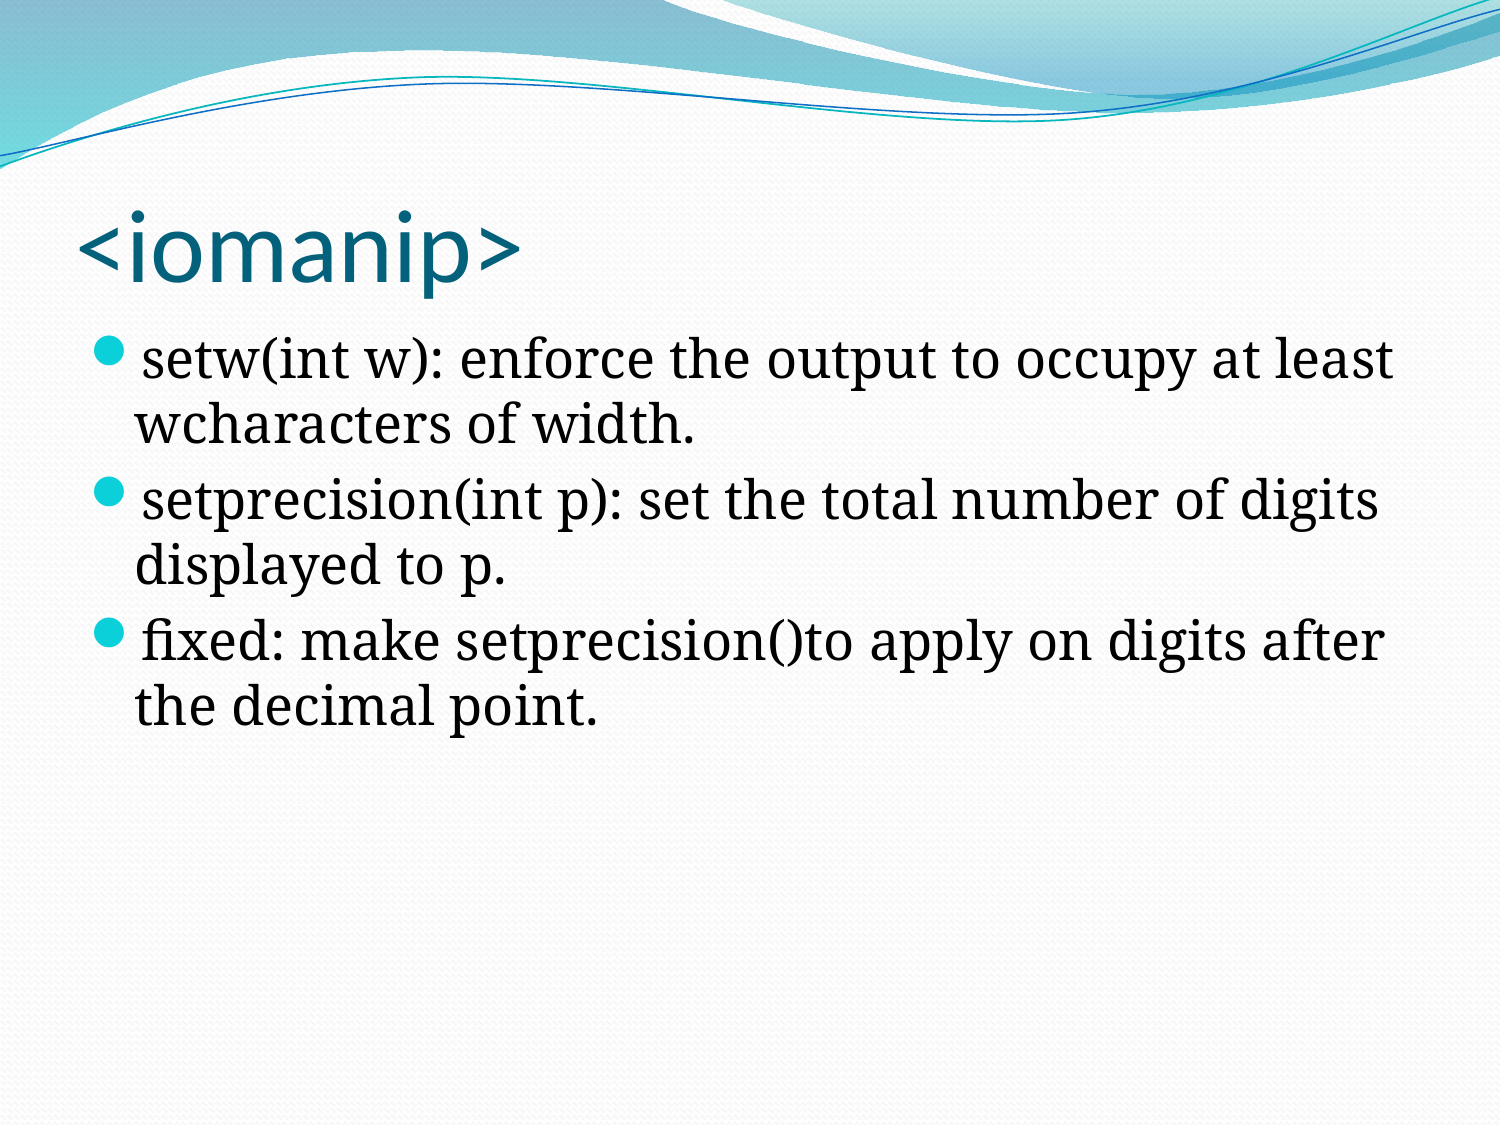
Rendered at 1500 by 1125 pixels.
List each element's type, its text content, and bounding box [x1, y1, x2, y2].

title <iomanip> [75, 115, 1425, 303]
list setw(int w): enforce the output to occupy at least wcharacters of width. setprecision(int p): set the total number of digits displayed to p. fixed: make setprecision()to apply on digits after the decimal point. [75, 317, 1425, 1038]
